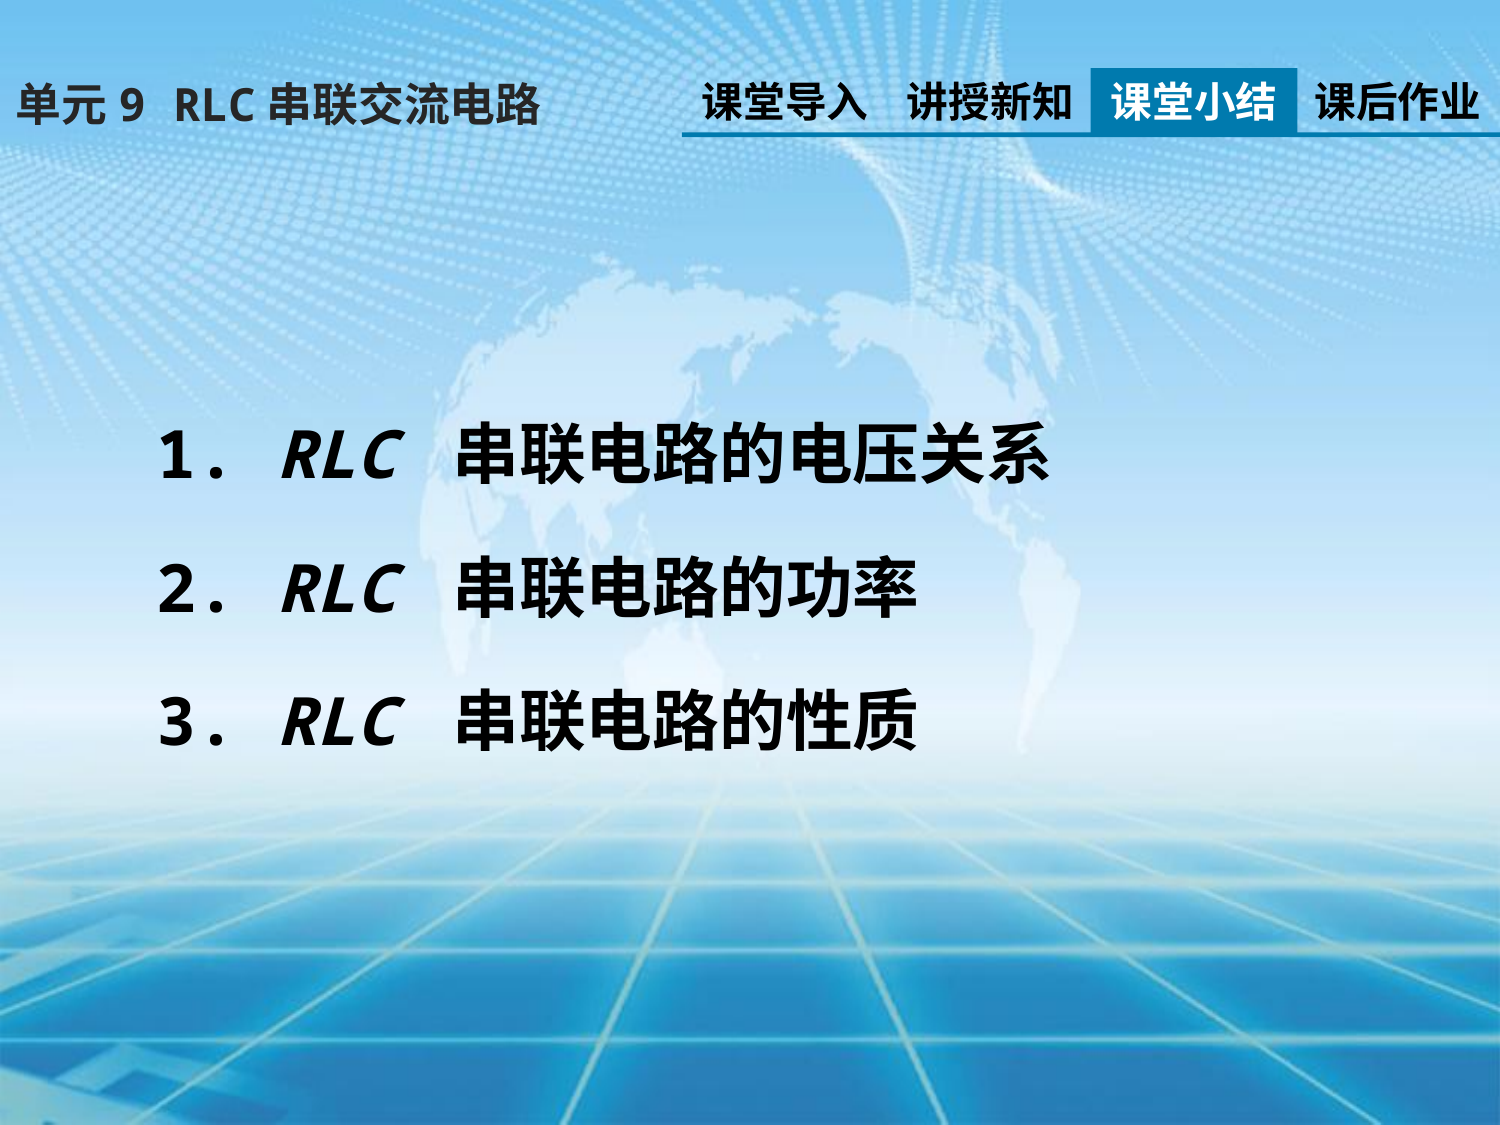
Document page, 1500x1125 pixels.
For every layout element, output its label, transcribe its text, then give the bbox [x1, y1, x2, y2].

text_box 1. RLC 串联电路的电压关系 2. RLC 串联电路的功率 3. RLC 串联电路的性质 [141, 364, 1397, 852]
picture [0, 0, 1500, 1125]
text_box 单元9 RLC串联交流电路 [1, 68, 1280, 138]
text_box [681, 67, 1500, 135]
